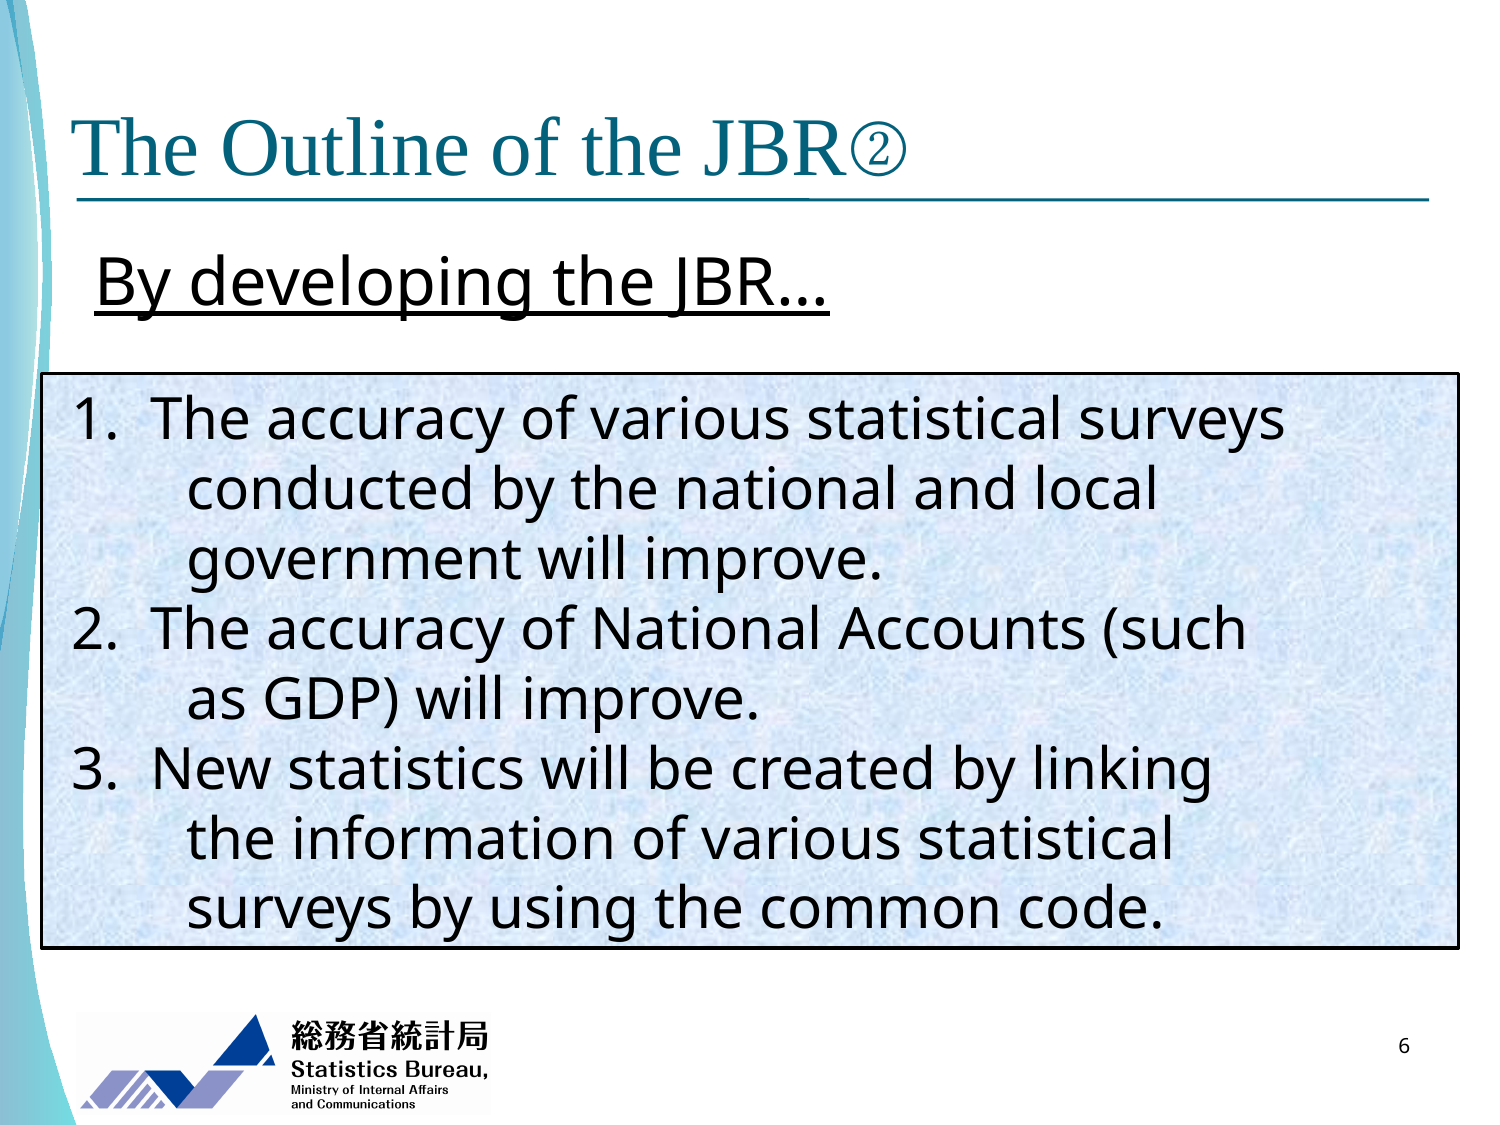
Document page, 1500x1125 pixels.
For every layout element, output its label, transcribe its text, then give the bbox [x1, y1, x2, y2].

text_box 1. The accuracy of various statistical surveys conducted by the national and local government will improve. 2. The accuracy of National Accounts (such as GDP) will improve. 3. New statistics will be created by linking the information of various statistical surveys by using the common code. [41, 373, 1459, 949]
picture [76, 1012, 491, 1115]
text_box By developing the JBR… [79, 231, 845, 327]
title The Outline of the JBR② [54, 12, 1472, 201]
slide_number 6 [1074, 1024, 1426, 1101]
